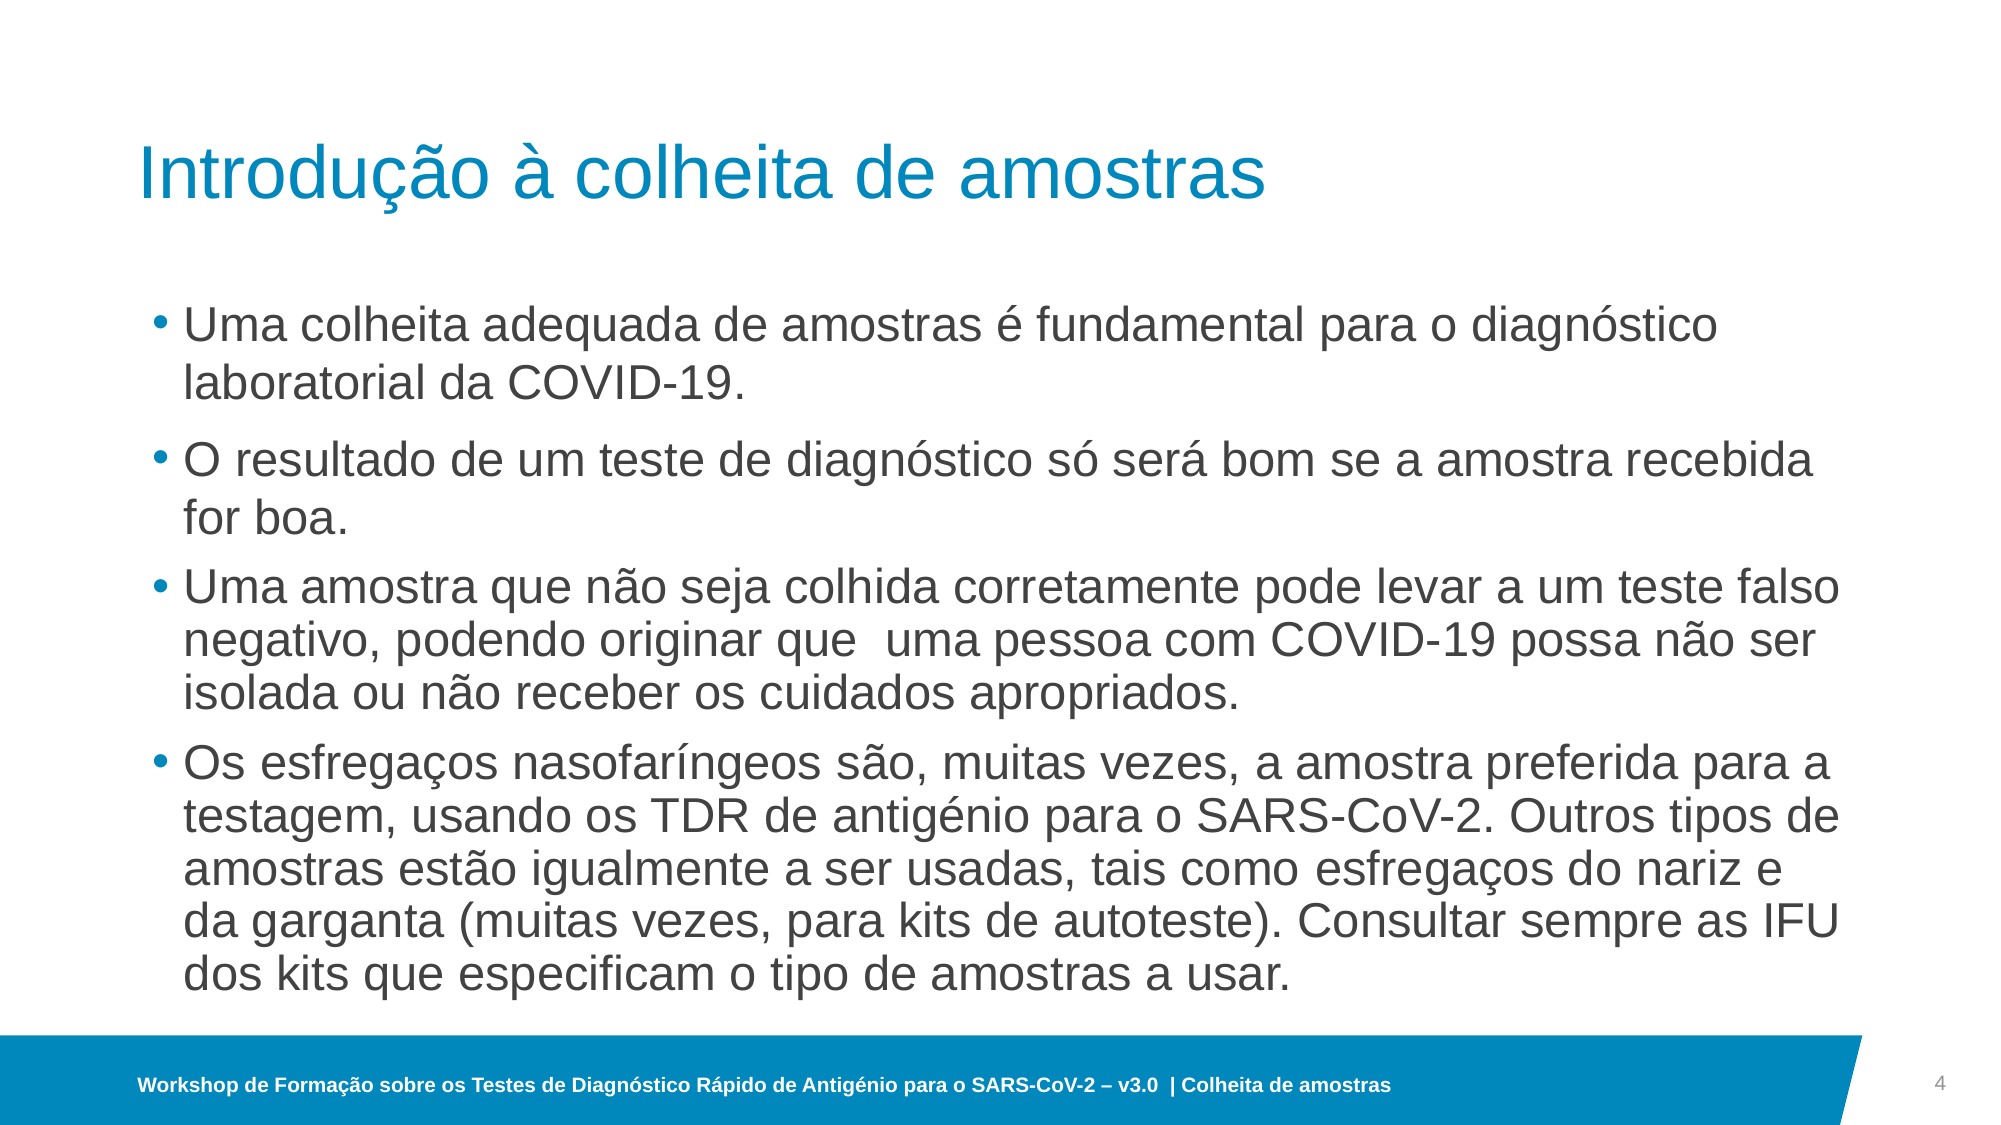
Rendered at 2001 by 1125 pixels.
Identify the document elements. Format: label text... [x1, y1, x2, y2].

list Uma colheita adequada de amostras é fundamental para o diagnóstico laboratorial da COVID-19. O resultado de um teste de diagnóstico só será bom se a amostra recebida for boa. Uma amostra que não seja colhida corretamente pode levar a um teste falso negativo, podendo originar que uma pessoa com COVID-19 possa não ser isolada ou não receber os cuidados apropriados. Os esfregaços nasofaríngeos são, muitas vezes, a amostra preferida para a testagem, usando os TDR de antigénio para o SARS-CoV-2. Outros tipos de amostras estão igualmente a ser usadas, tais como esfregaços do nariz e da garganta (muitas vezes, para kits de autoteste). Consultar sempre as IFU dos kits que especificam o tipo de amostras a usar. [137, 284, 1863, 1014]
title Introdução à colheita de amostras [137, 59, 1863, 215]
slide_number 4 [1862, 1035, 1947, 1125]
footer Workshop de Formação sobre os Testes de Diagnóstico Rápido de Antigénio para o SARS-CoV-2 – v3.0 | Colheita de amostras [137, 1042, 1579, 1125]
